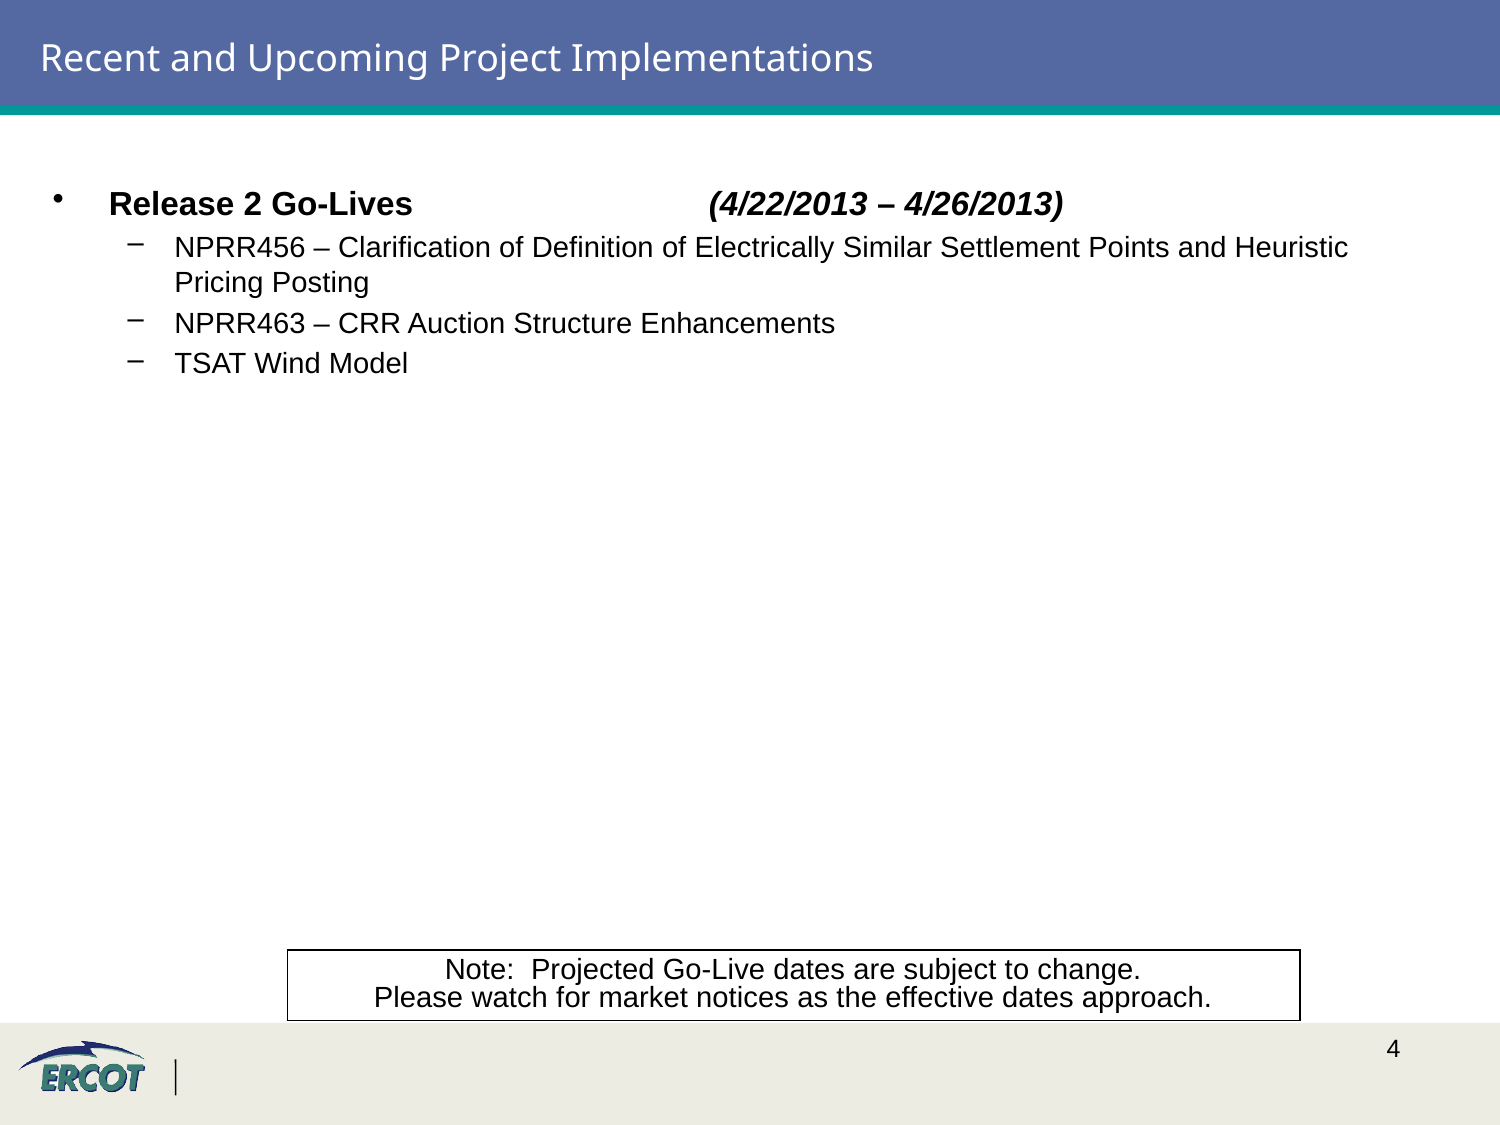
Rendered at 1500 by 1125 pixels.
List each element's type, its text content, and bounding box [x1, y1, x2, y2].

picture [10, 1031, 151, 1111]
text_box Note: Projected Go-Live dates are subject to change. Please watch for market notices as the effective dates approach. [287, 949, 1300, 1021]
list Release 2 Go-Lives (4/22/2013 – 4/26/2013) NPRR456 – Clarification of Definition of Electrically Similar Settlement Points and Heuristic Pricing Posting NPRR463 – CRR Auction Structure Enhancements TSAT Wind Model [37, 174, 1463, 750]
title Recent and Upcoming Project Implementations [24, 0, 1175, 113]
